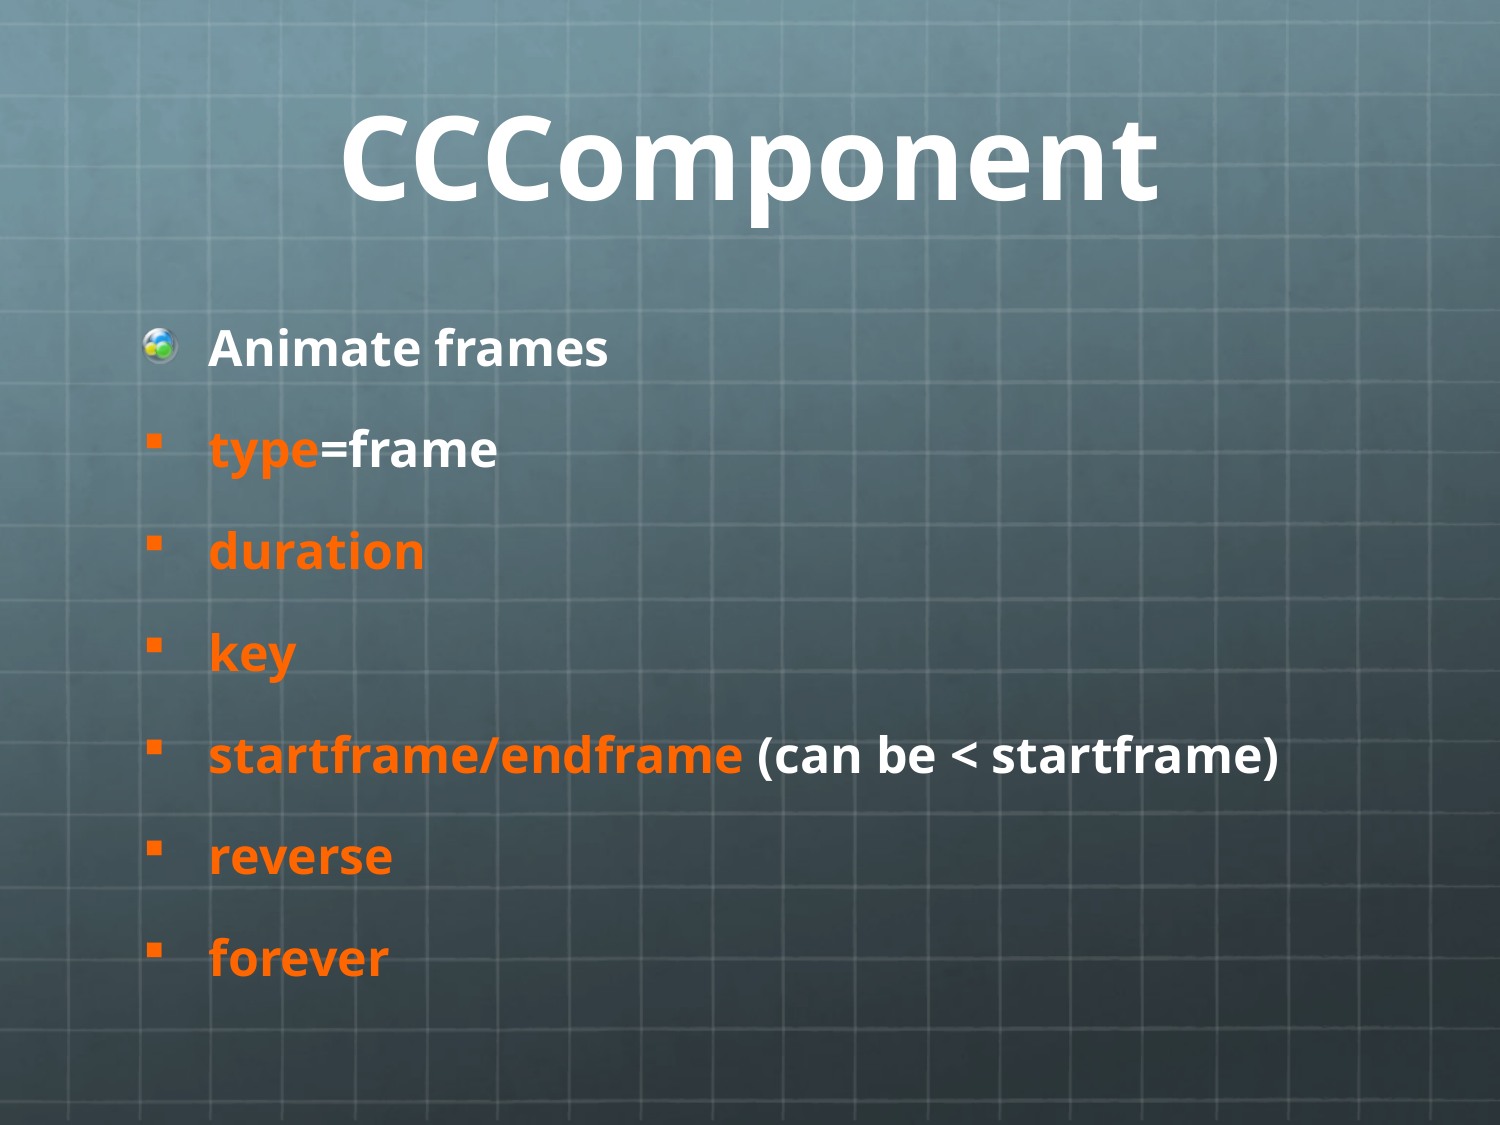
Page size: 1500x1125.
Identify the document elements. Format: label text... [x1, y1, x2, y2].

picture [0, 0, 1500, 1125]
title CCComponent [127, 17, 1372, 289]
list Animate frames type=frame duration key startframe/endframe (can be < startframe) reverse forever [127, 308, 1372, 1095]
